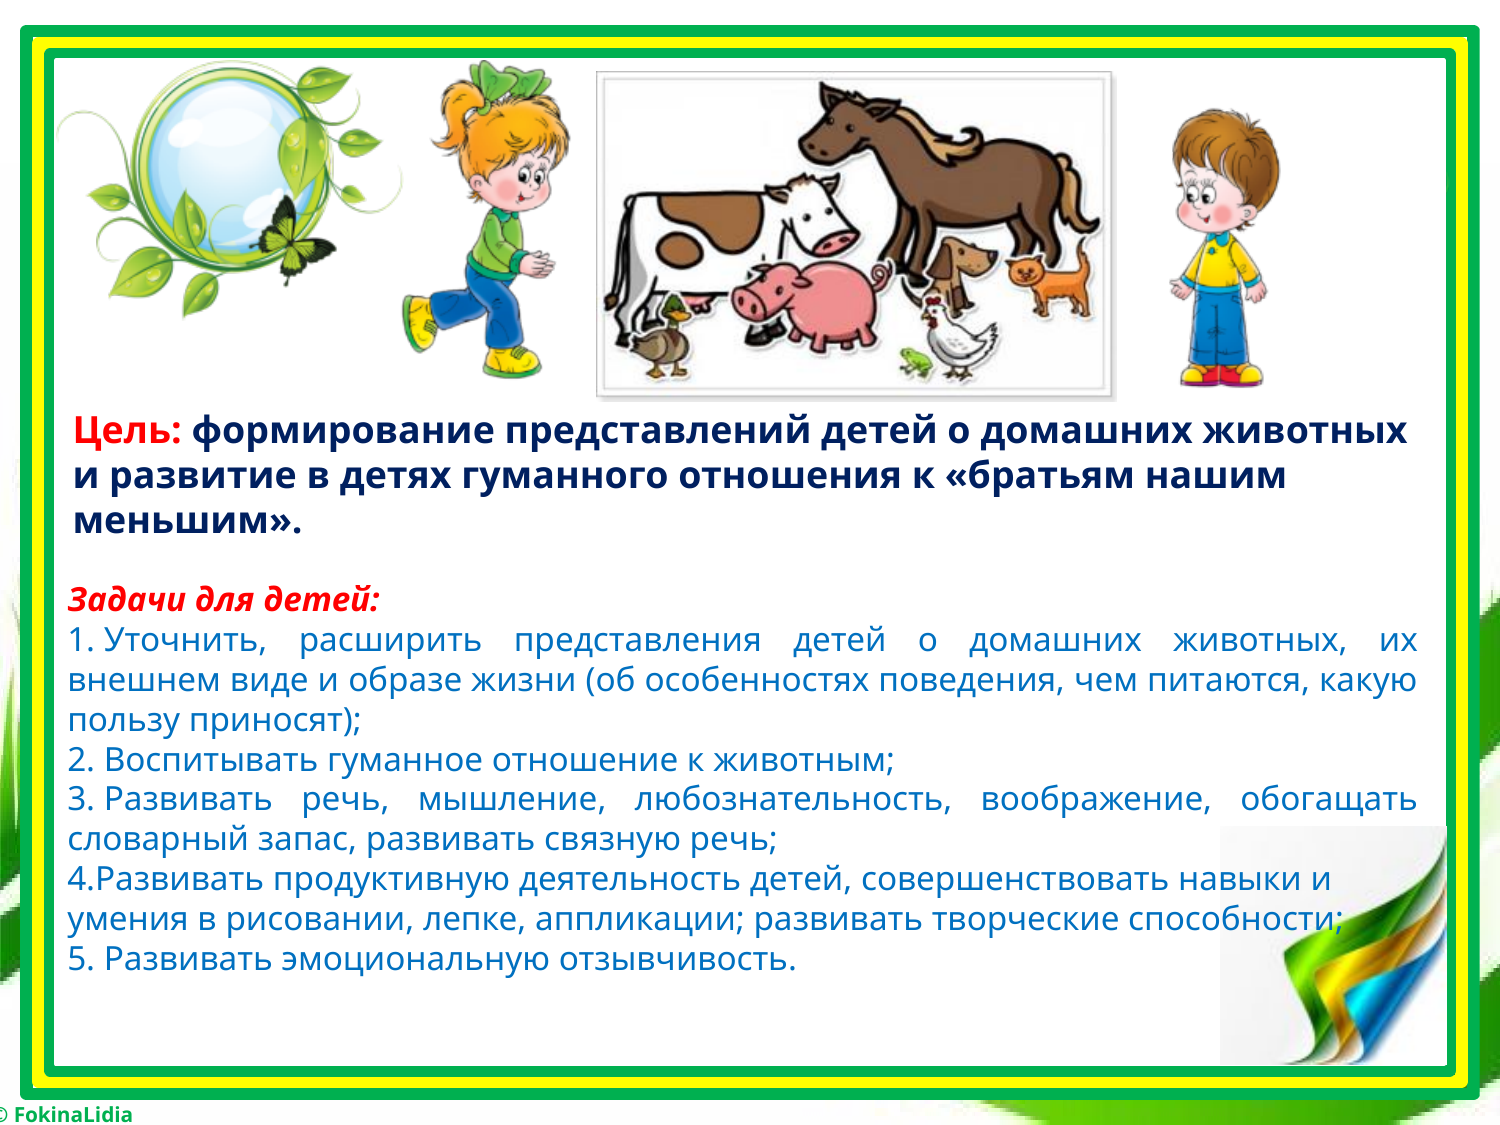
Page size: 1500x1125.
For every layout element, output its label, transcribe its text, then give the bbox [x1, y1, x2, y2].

picture [0, 1108, 6, 1121]
picture [0, 0, 1500, 1125]
text_box Задачи для детей: 1. Уточнить, расширить представления детей о домашних животных, их внешнем виде и образе жизни (об особенностях поведения, чем питаются, какую пользу приносят); 2. Воспитывать гуманное отношение к животным; 3. Развивать речь, мышление, любознательность, воображение, обогащать словарный запас, развивать связную речь; 4.Развивать продуктивную деятельность детей, совершенствовать навыки и умения в рисовании, лепке, аппликации; развивать творческие способности; 5. Развивать эмоциональную отзывчивость. [52, 550, 1435, 985]
text_box Цель: формирование представлений детей о домашних животных и развитие в детях гуманного отношения к «братьям нашим меньшим». [57, 399, 1440, 549]
